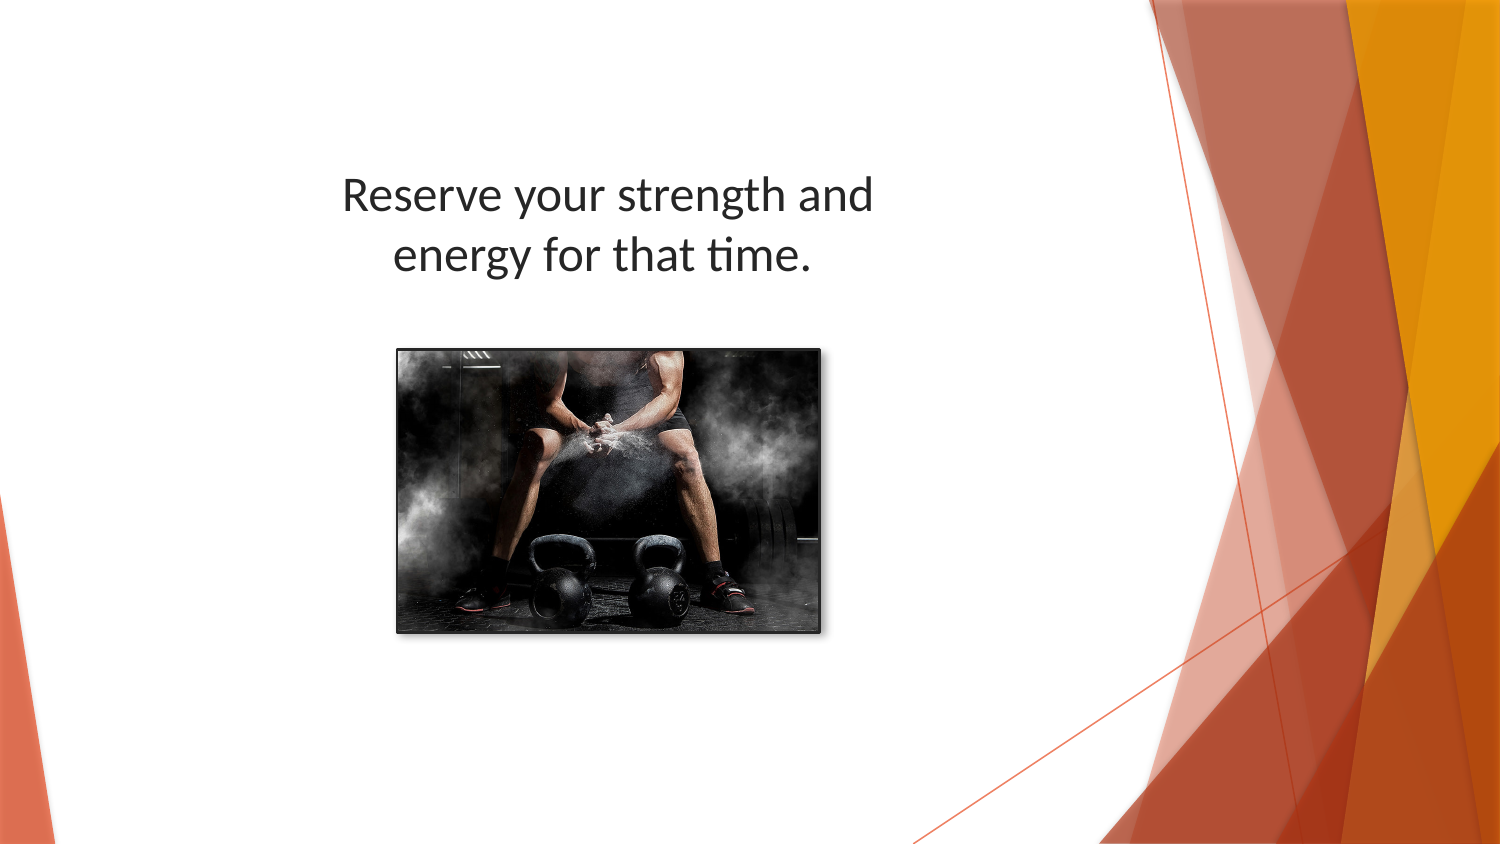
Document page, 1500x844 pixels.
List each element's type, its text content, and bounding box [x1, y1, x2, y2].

list Reserve your strength and energy for that time. [265, 114, 951, 328]
picture [397, 350, 819, 632]
